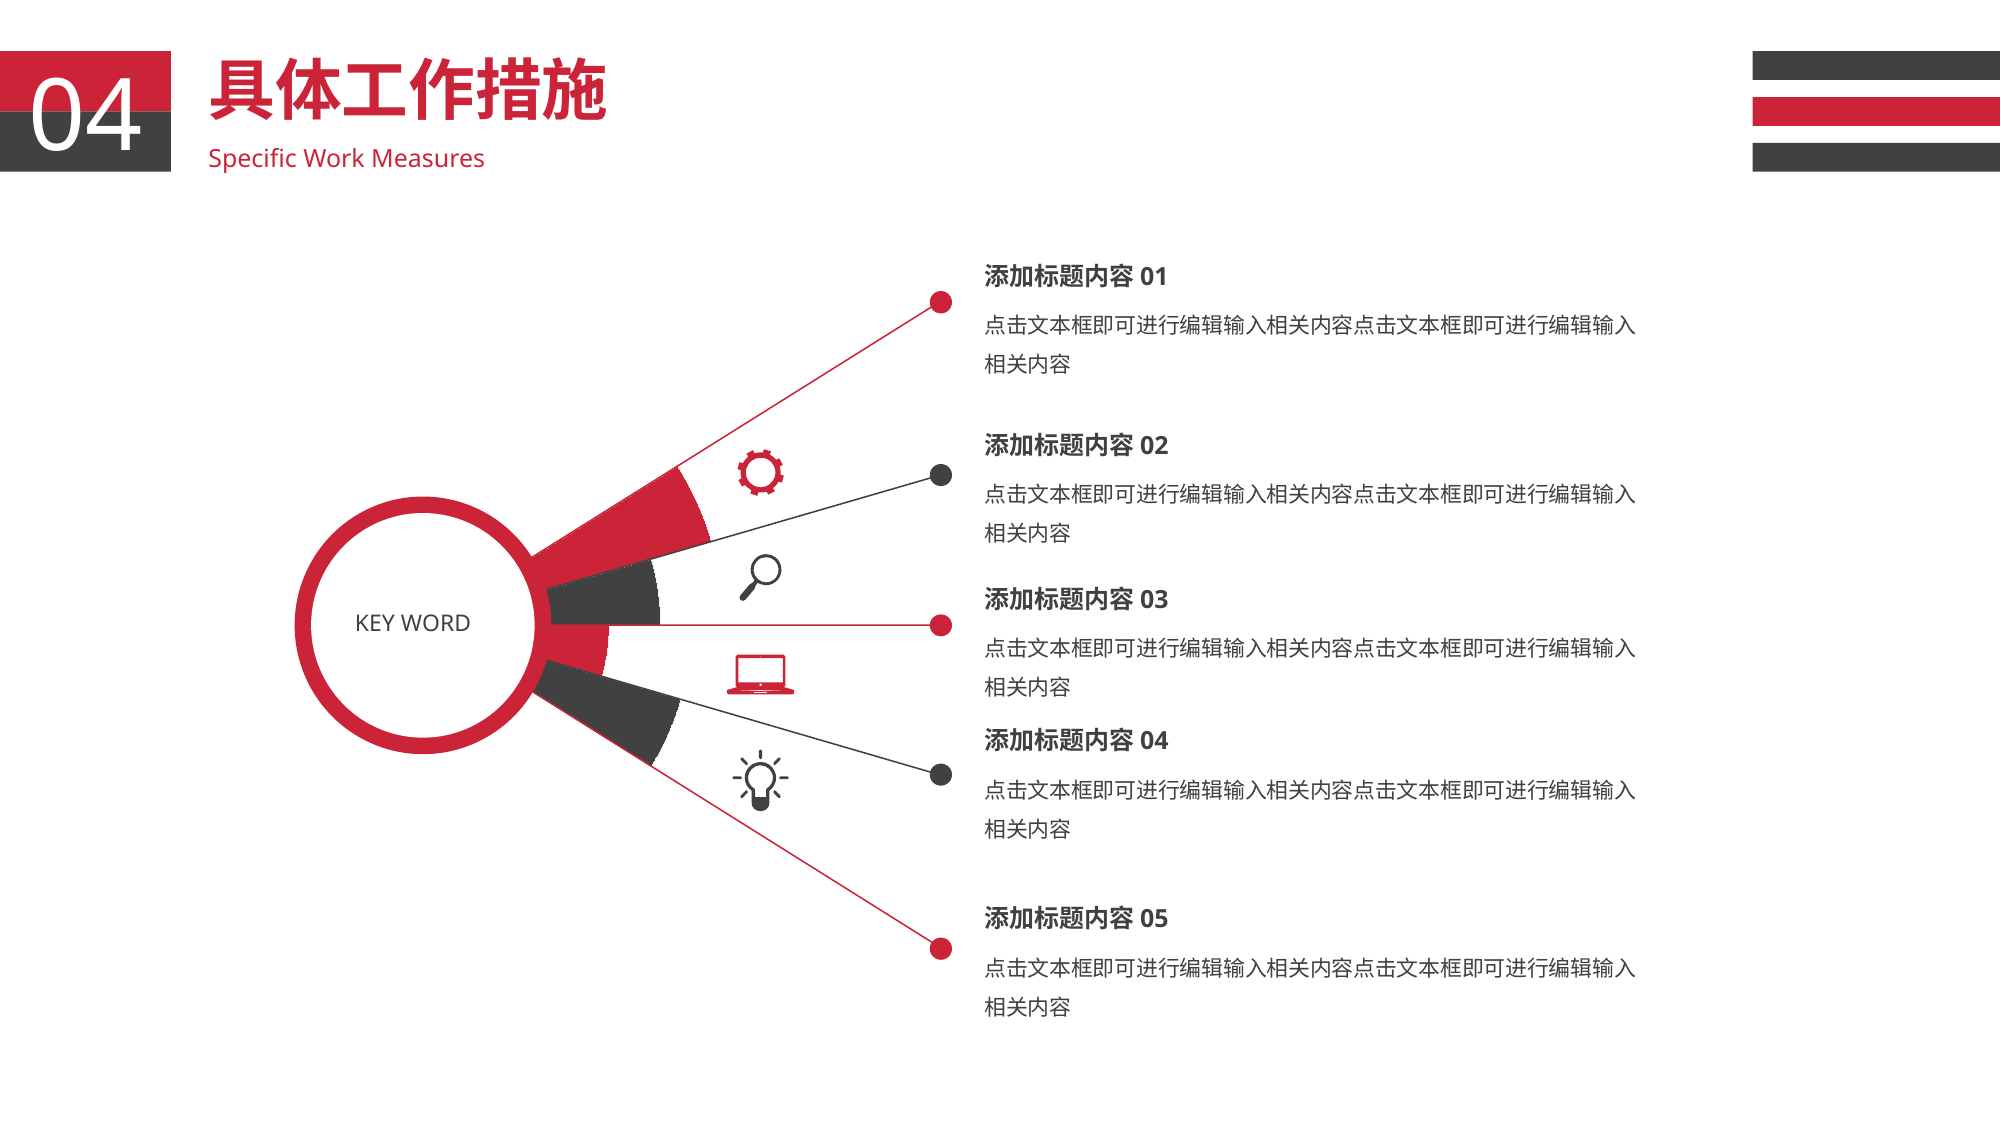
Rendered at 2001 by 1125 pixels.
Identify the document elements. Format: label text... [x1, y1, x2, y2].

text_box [294, 245, 1663, 1024]
text_box Specific Work Measures [193, 120, 622, 180]
text_box [1751, 142, 2000, 173]
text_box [0, 51, 171, 172]
text_box [1751, 96, 2000, 127]
text_box 04 [0, 42, 194, 178]
text_box [1751, 50, 2000, 81]
text_box 具体工作措施 [193, 40, 714, 136]
